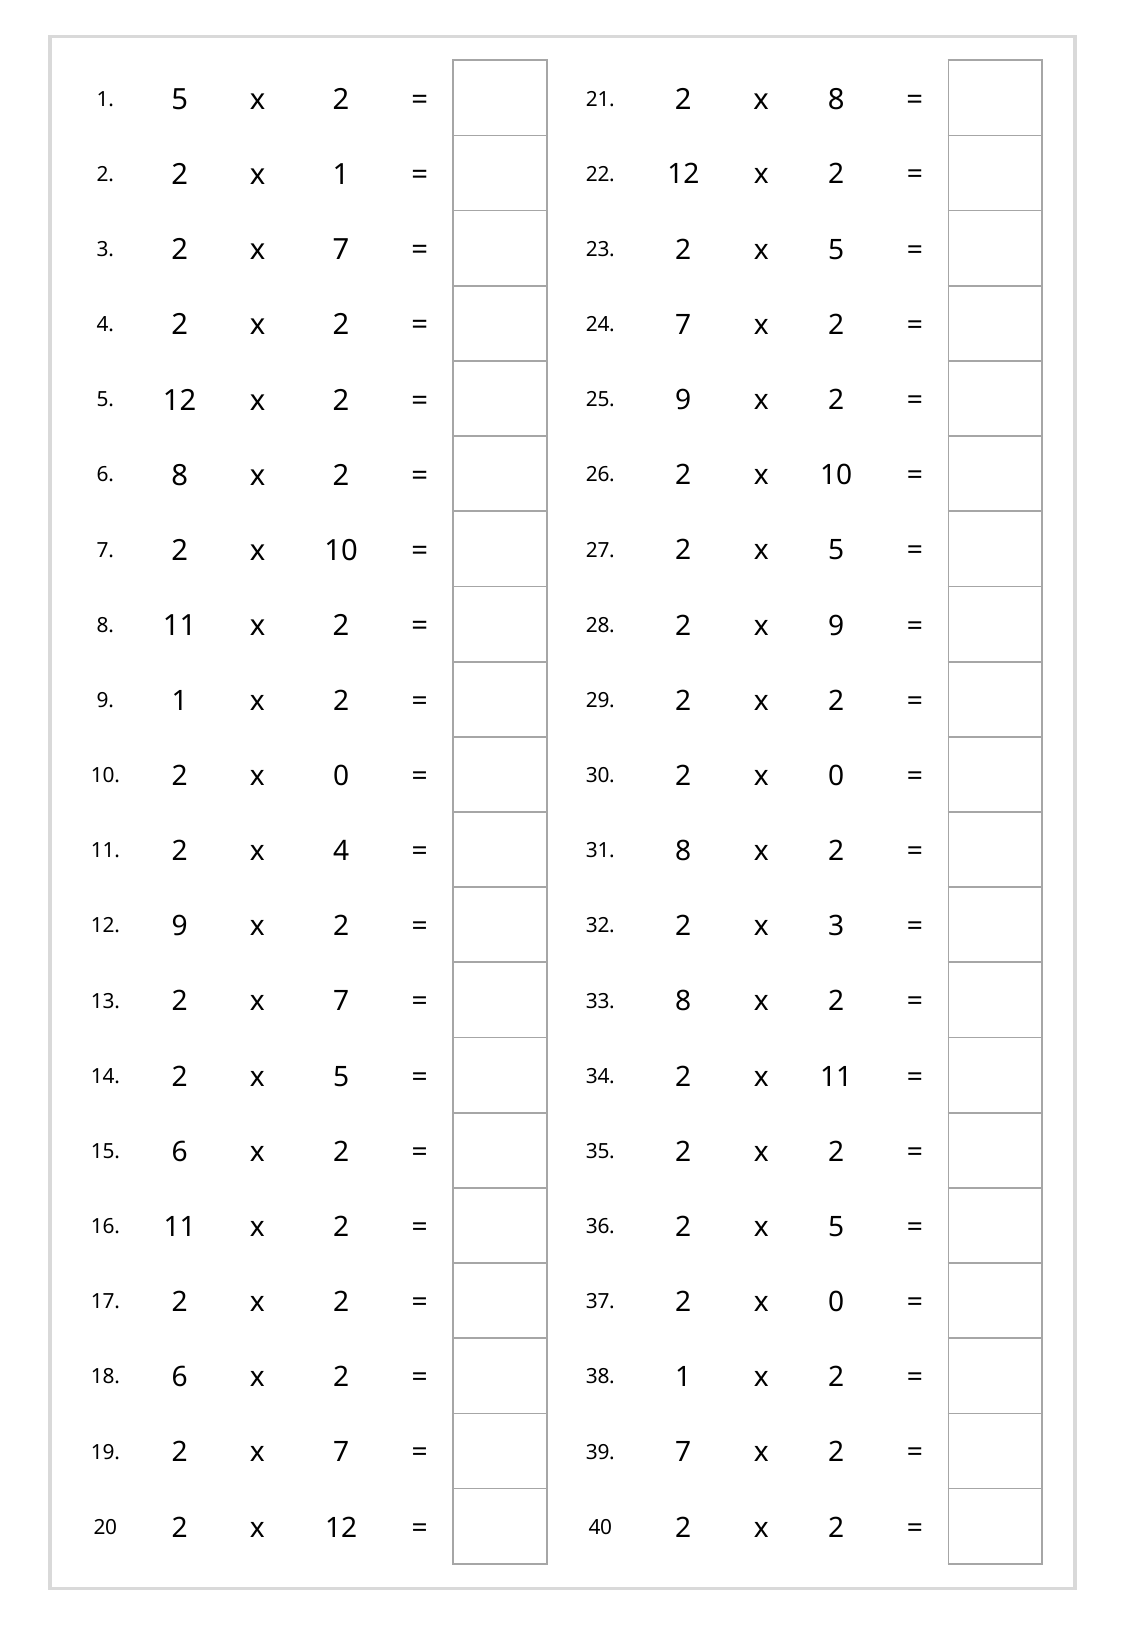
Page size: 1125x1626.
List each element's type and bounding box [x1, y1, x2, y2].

text_box [48, 35, 1077, 1590]
